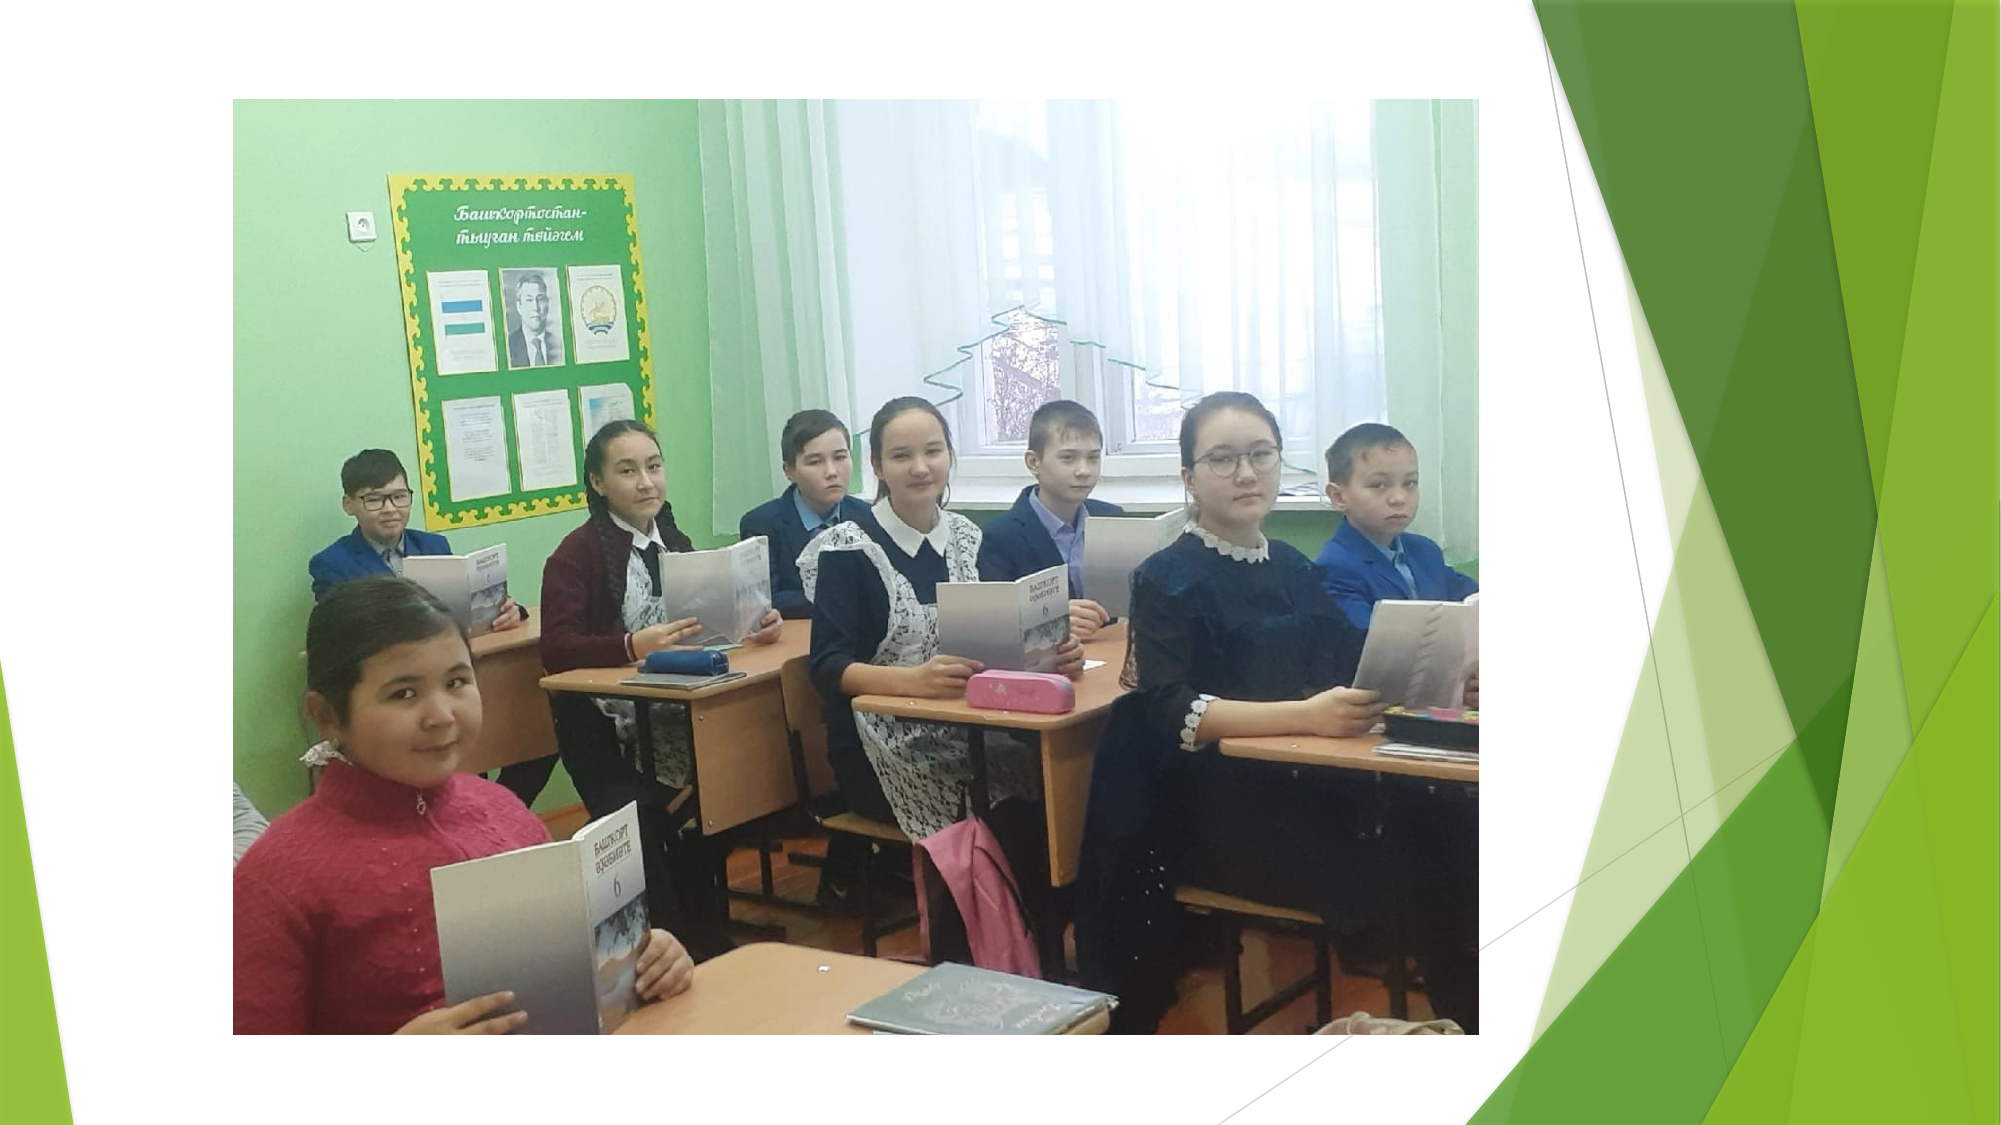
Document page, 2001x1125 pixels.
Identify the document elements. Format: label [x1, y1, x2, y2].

list [233, 99, 1480, 1035]
